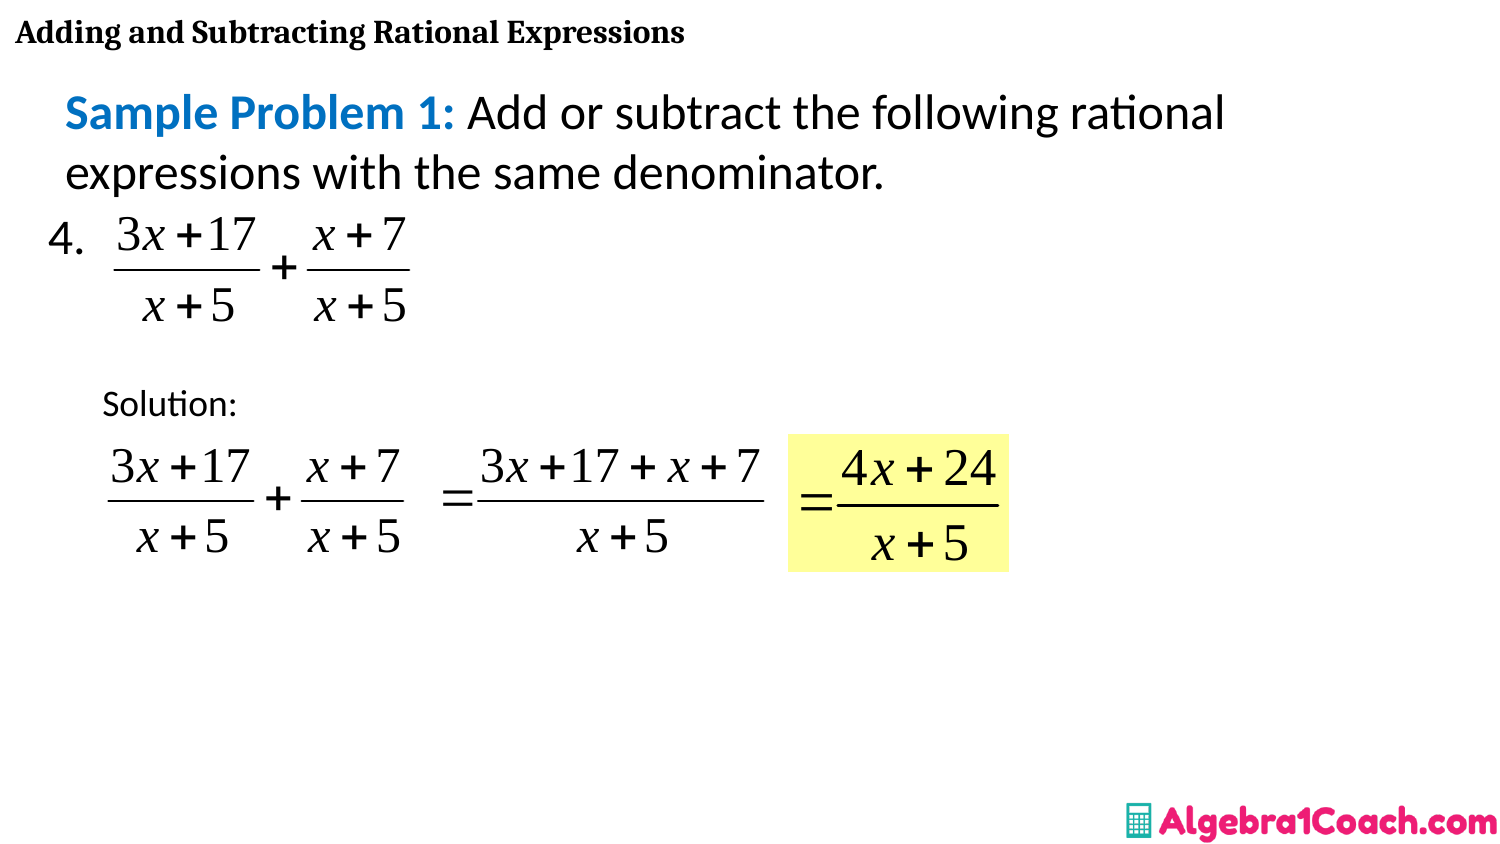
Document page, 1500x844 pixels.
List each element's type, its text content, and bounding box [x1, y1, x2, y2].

text_box Solution: [87, 371, 263, 432]
picture [1109, 798, 1500, 844]
text_box Adding and Subtracting Rational Expressions [0, 1, 1350, 60]
list Sample Problem 1: Add or subtract the following rational expressions with the same denominator. [50, 71, 1425, 222]
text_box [33, 196, 419, 333]
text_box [99, 434, 413, 564]
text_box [787, 434, 1009, 572]
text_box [430, 434, 776, 565]
